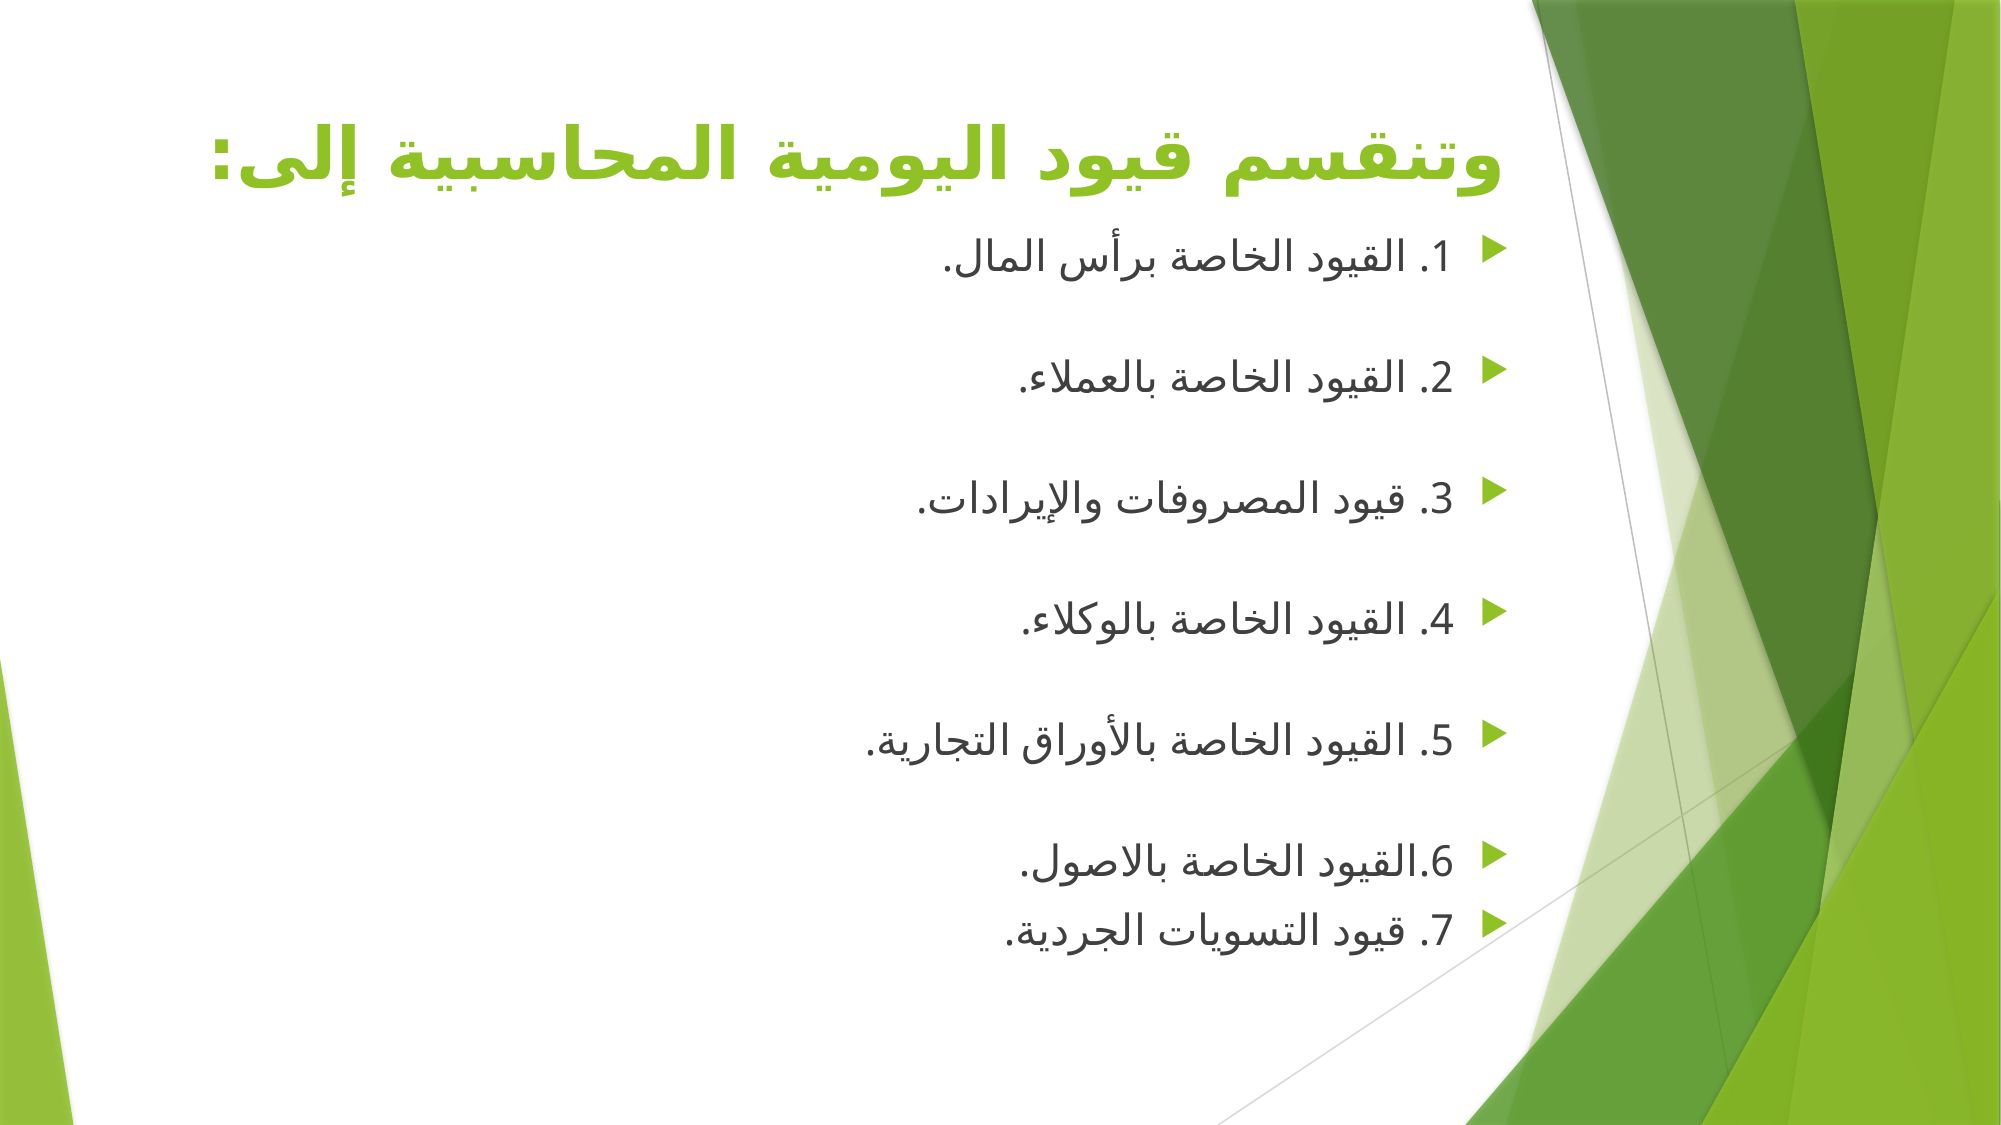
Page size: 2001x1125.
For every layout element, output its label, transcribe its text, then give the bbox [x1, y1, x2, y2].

list 1. القيود الخاصة برأس المال. 2. القيود الخاصة بالعملاء. 3. قيود المصروفات والإيرادات. 4. القيود الخاصة بالوكلاء. 5. القيود الخاصة بالأوراق التجارية. 6.القيود الخاصة بالاصول. 7. قيود التسويات الجردية. [111, 220, 1522, 970]
title وتنقسم قيود اليومية المحاسبية إلى: [111, 99, 1522, 220]
